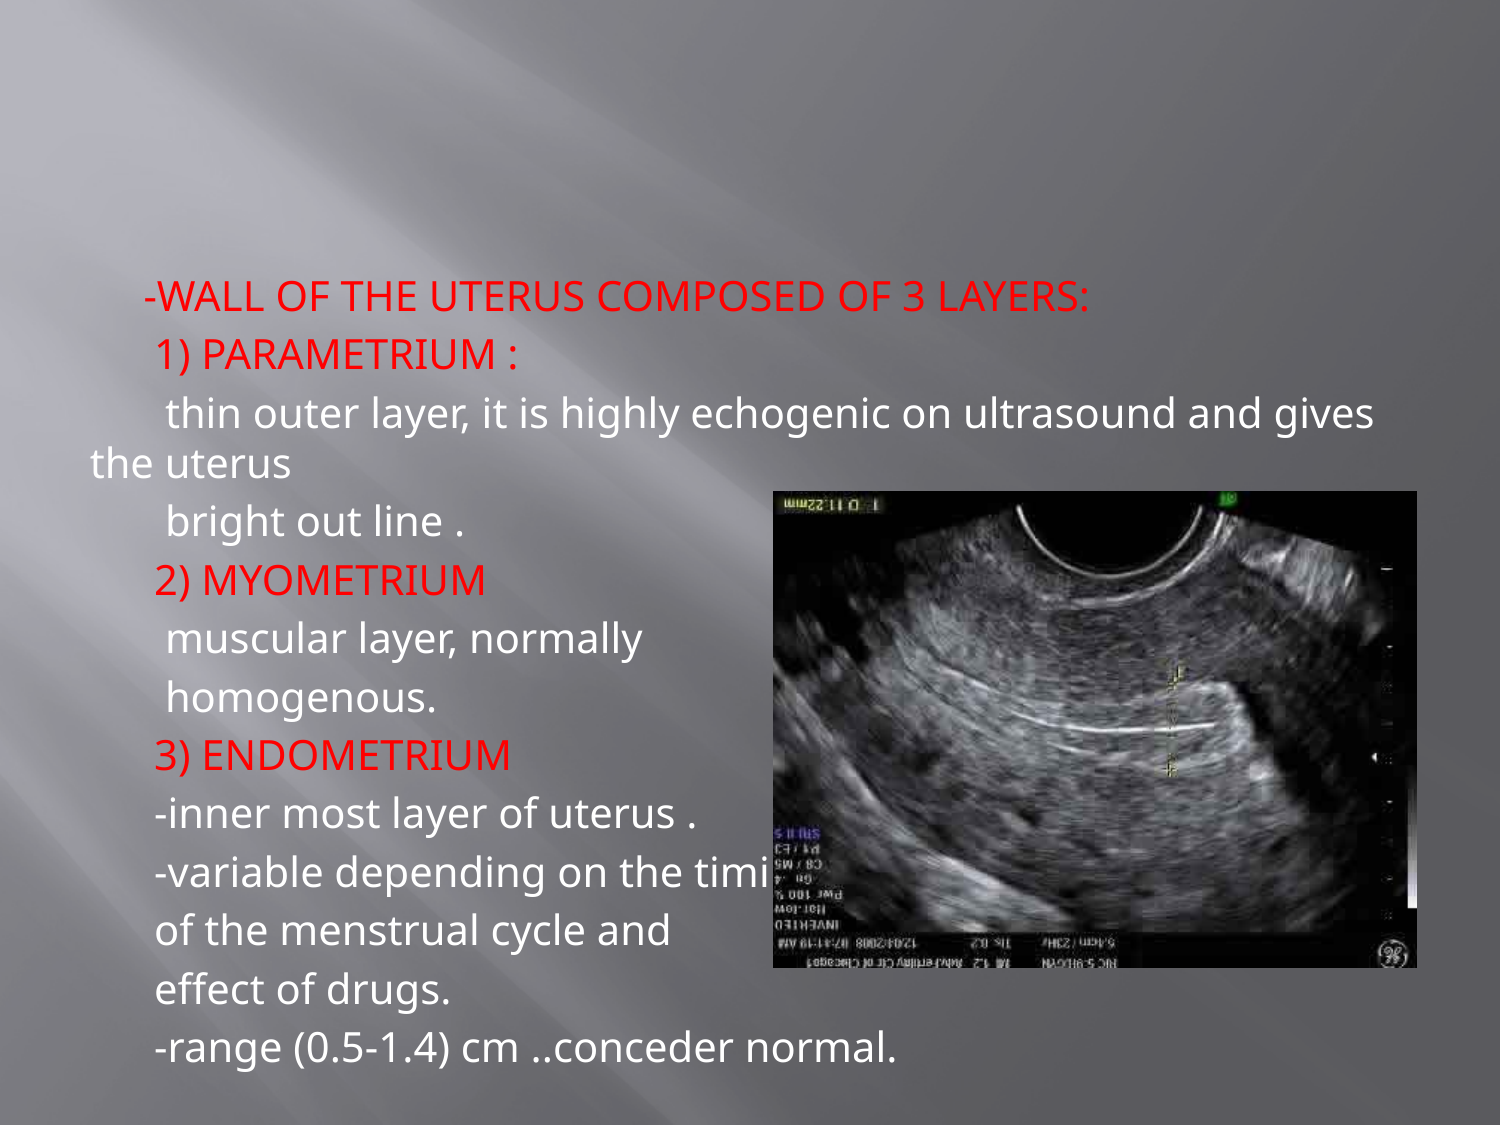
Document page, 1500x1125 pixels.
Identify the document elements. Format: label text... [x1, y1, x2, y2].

picture [773, 491, 1417, 968]
list -WALL OF THE UTERUS COMPOSED OF 3 LAYERS: 1) PARAMETRIUM : thin outer layer, it is highly echogenic on ultrasound and gives the uterus bright out line . 2) MYOMETRIUM muscular layer, normally homogenous. 3) ENDOMETRIUM -inner most layer of uterus . -variable depending on the timing of the menstrual cycle and effect of drugs. -range (0.5-1.4) cm ..conceder normal. [75, 262, 1425, 1094]
